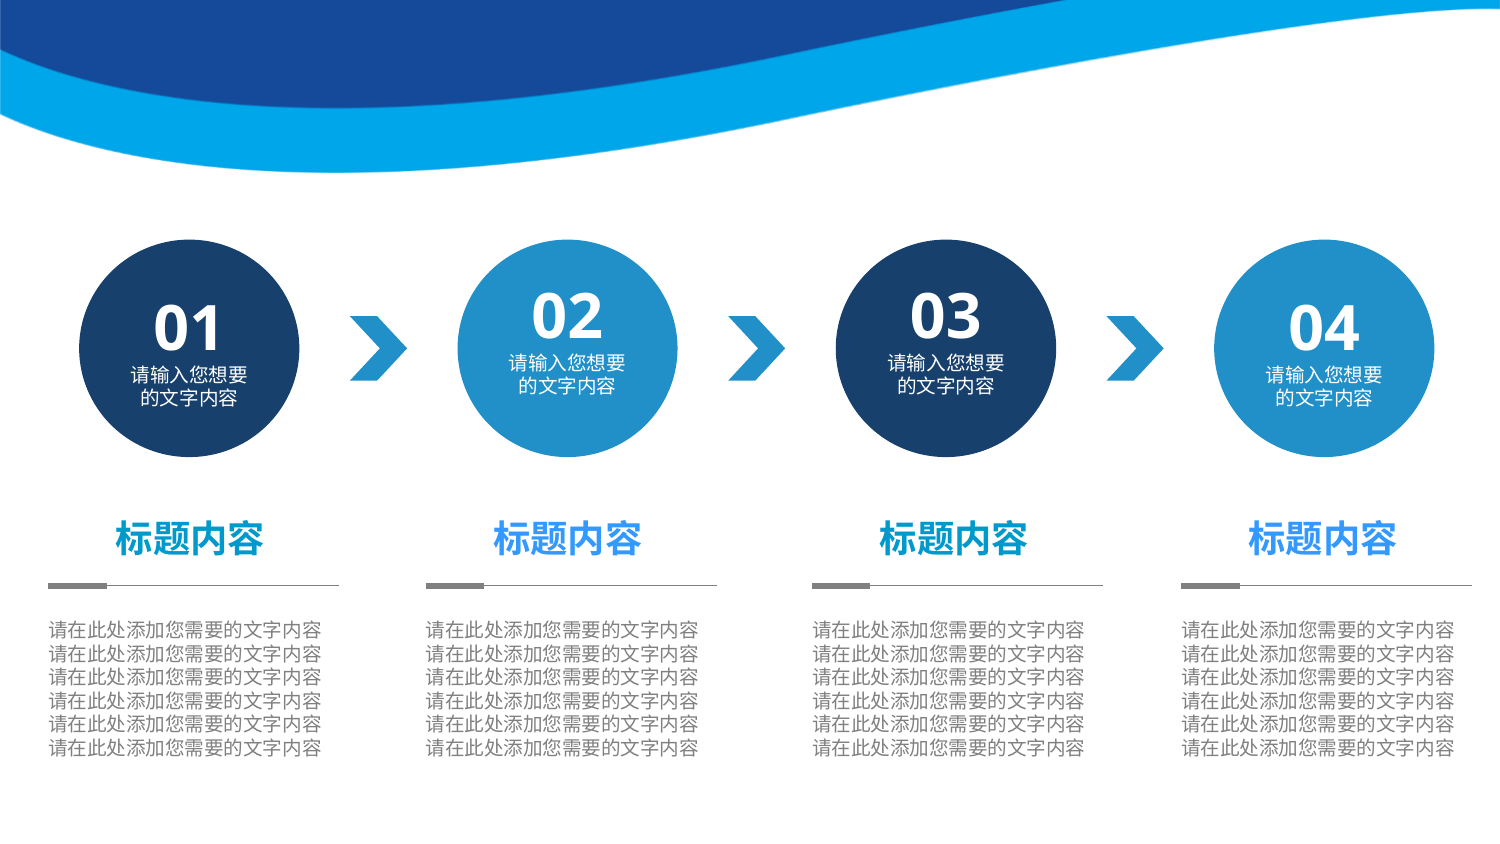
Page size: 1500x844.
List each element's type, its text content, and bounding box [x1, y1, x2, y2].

text_box 标题内容 [805, 507, 1103, 568]
text_box 标题内容 [41, 507, 339, 568]
text_box 标题内容 [419, 507, 717, 568]
picture [0, 0, 1057, 108]
picture [375, 9, 1500, 173]
text_box 01 请输入您想要的文字内容 [79, 239, 300, 458]
text_box [1106, 316, 1164, 381]
text_box 标题内容 [1174, 507, 1473, 568]
text_box 03 请输入您想要的文字内容 [835, 239, 1057, 458]
text_box [728, 316, 786, 381]
text_box 请在此处添加您需要的文字内容请在此处添加您需要的文字内容请在此处添加您需要的文字内容请在此处添加您需要的文字内容 请在此处添加您需要的文字内容 请在此处添加您需要的文字内容 [1181, 618, 1473, 783]
text_box 请在此处添加您需要的文字内容请在此处添加您需要的文字内容请在此处添加您需要的文字内容请在此处添加您需要的文字内容 请在此处添加您需要的文字内容 请在此处添加您需要的文字内容 [425, 618, 717, 783]
picture [0, 115, 298, 173]
text_box 请在此处添加您需要的文字内容请在此处添加您需要的文字内容请在此处添加您需要的文字内容请在此处添加您需要的文字内容 请在此处添加您需要的文字内容 请在此处添加您需要的文字内容 [812, 618, 1103, 783]
text_box 04 请输入您想要的文字内容 [1214, 239, 1435, 458]
text_box 请在此处添加您需要的文字内容请在此处添加您需要的文字内容请在此处添加您需要的文字内容请在此处添加您需要的文字内容 请在此处添加您需要的文字内容 请在此处添加您需要的文字内容 [48, 618, 339, 830]
text_box 02 请输入您想要的文字内容 [457, 239, 678, 458]
text_box [349, 316, 408, 381]
